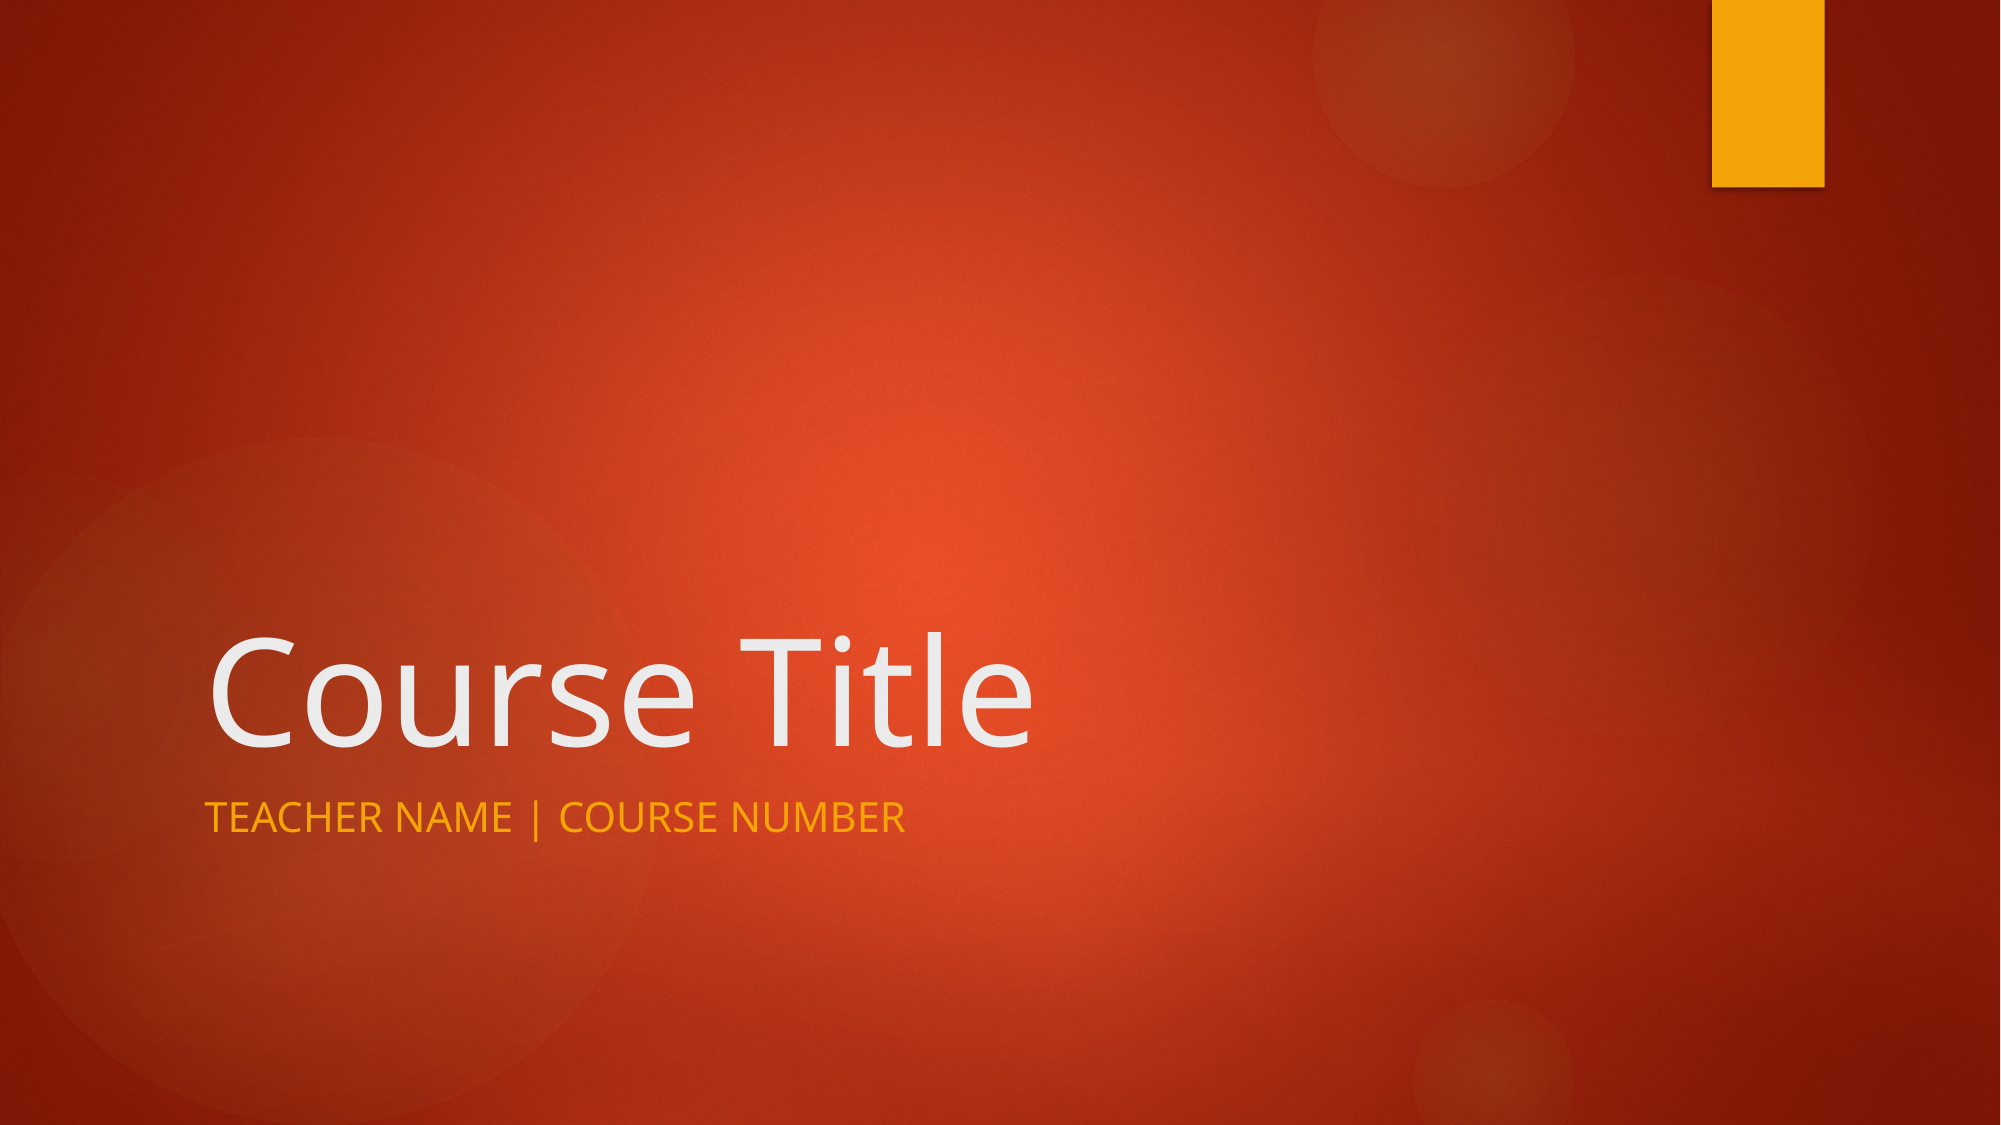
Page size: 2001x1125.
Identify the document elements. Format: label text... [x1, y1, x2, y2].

subtitle Teacher name | course number [189, 783, 1638, 925]
title Course Title [189, 237, 1638, 783]
